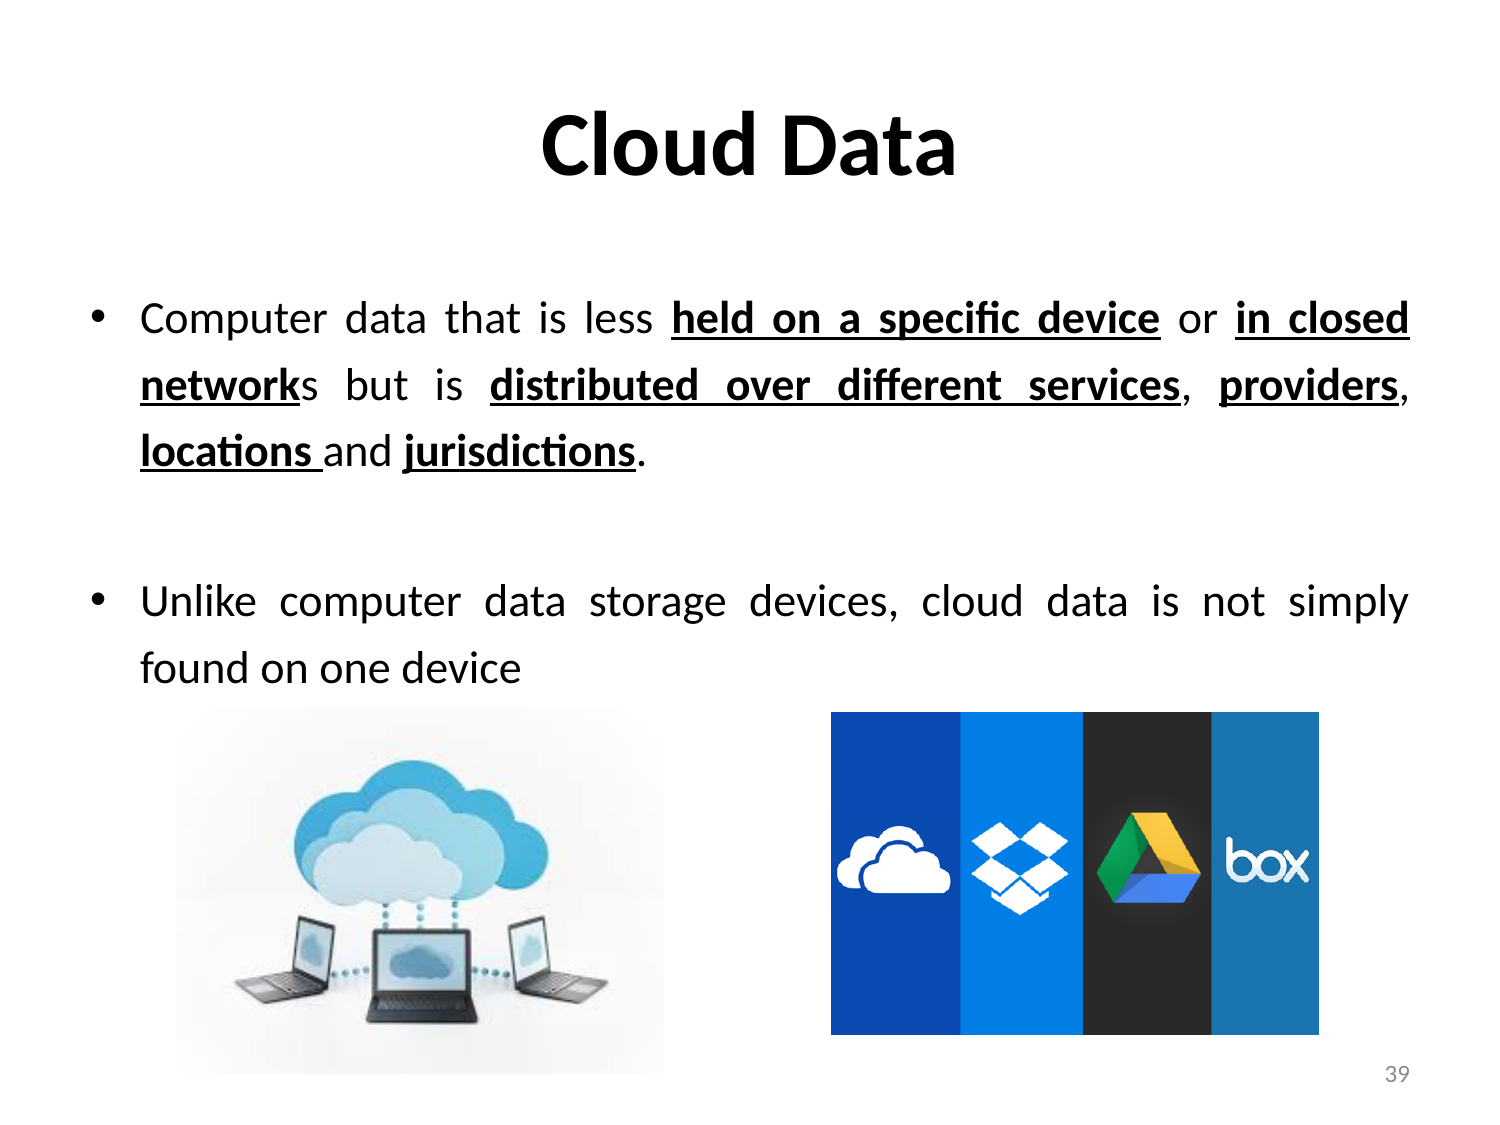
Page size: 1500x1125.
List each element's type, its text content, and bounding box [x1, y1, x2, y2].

list Computer data that is less held on a specific device or in closed networks but is distributed over different services, providers, locations and jurisdictions. Unlike computer data storage devices, cloud data is not simply found on one device [75, 269, 1425, 701]
picture [176, 708, 664, 1074]
picture [831, 712, 1319, 1035]
title Cloud Data [75, 45, 1425, 233]
slide_number 39 [1074, 1042, 1425, 1103]
